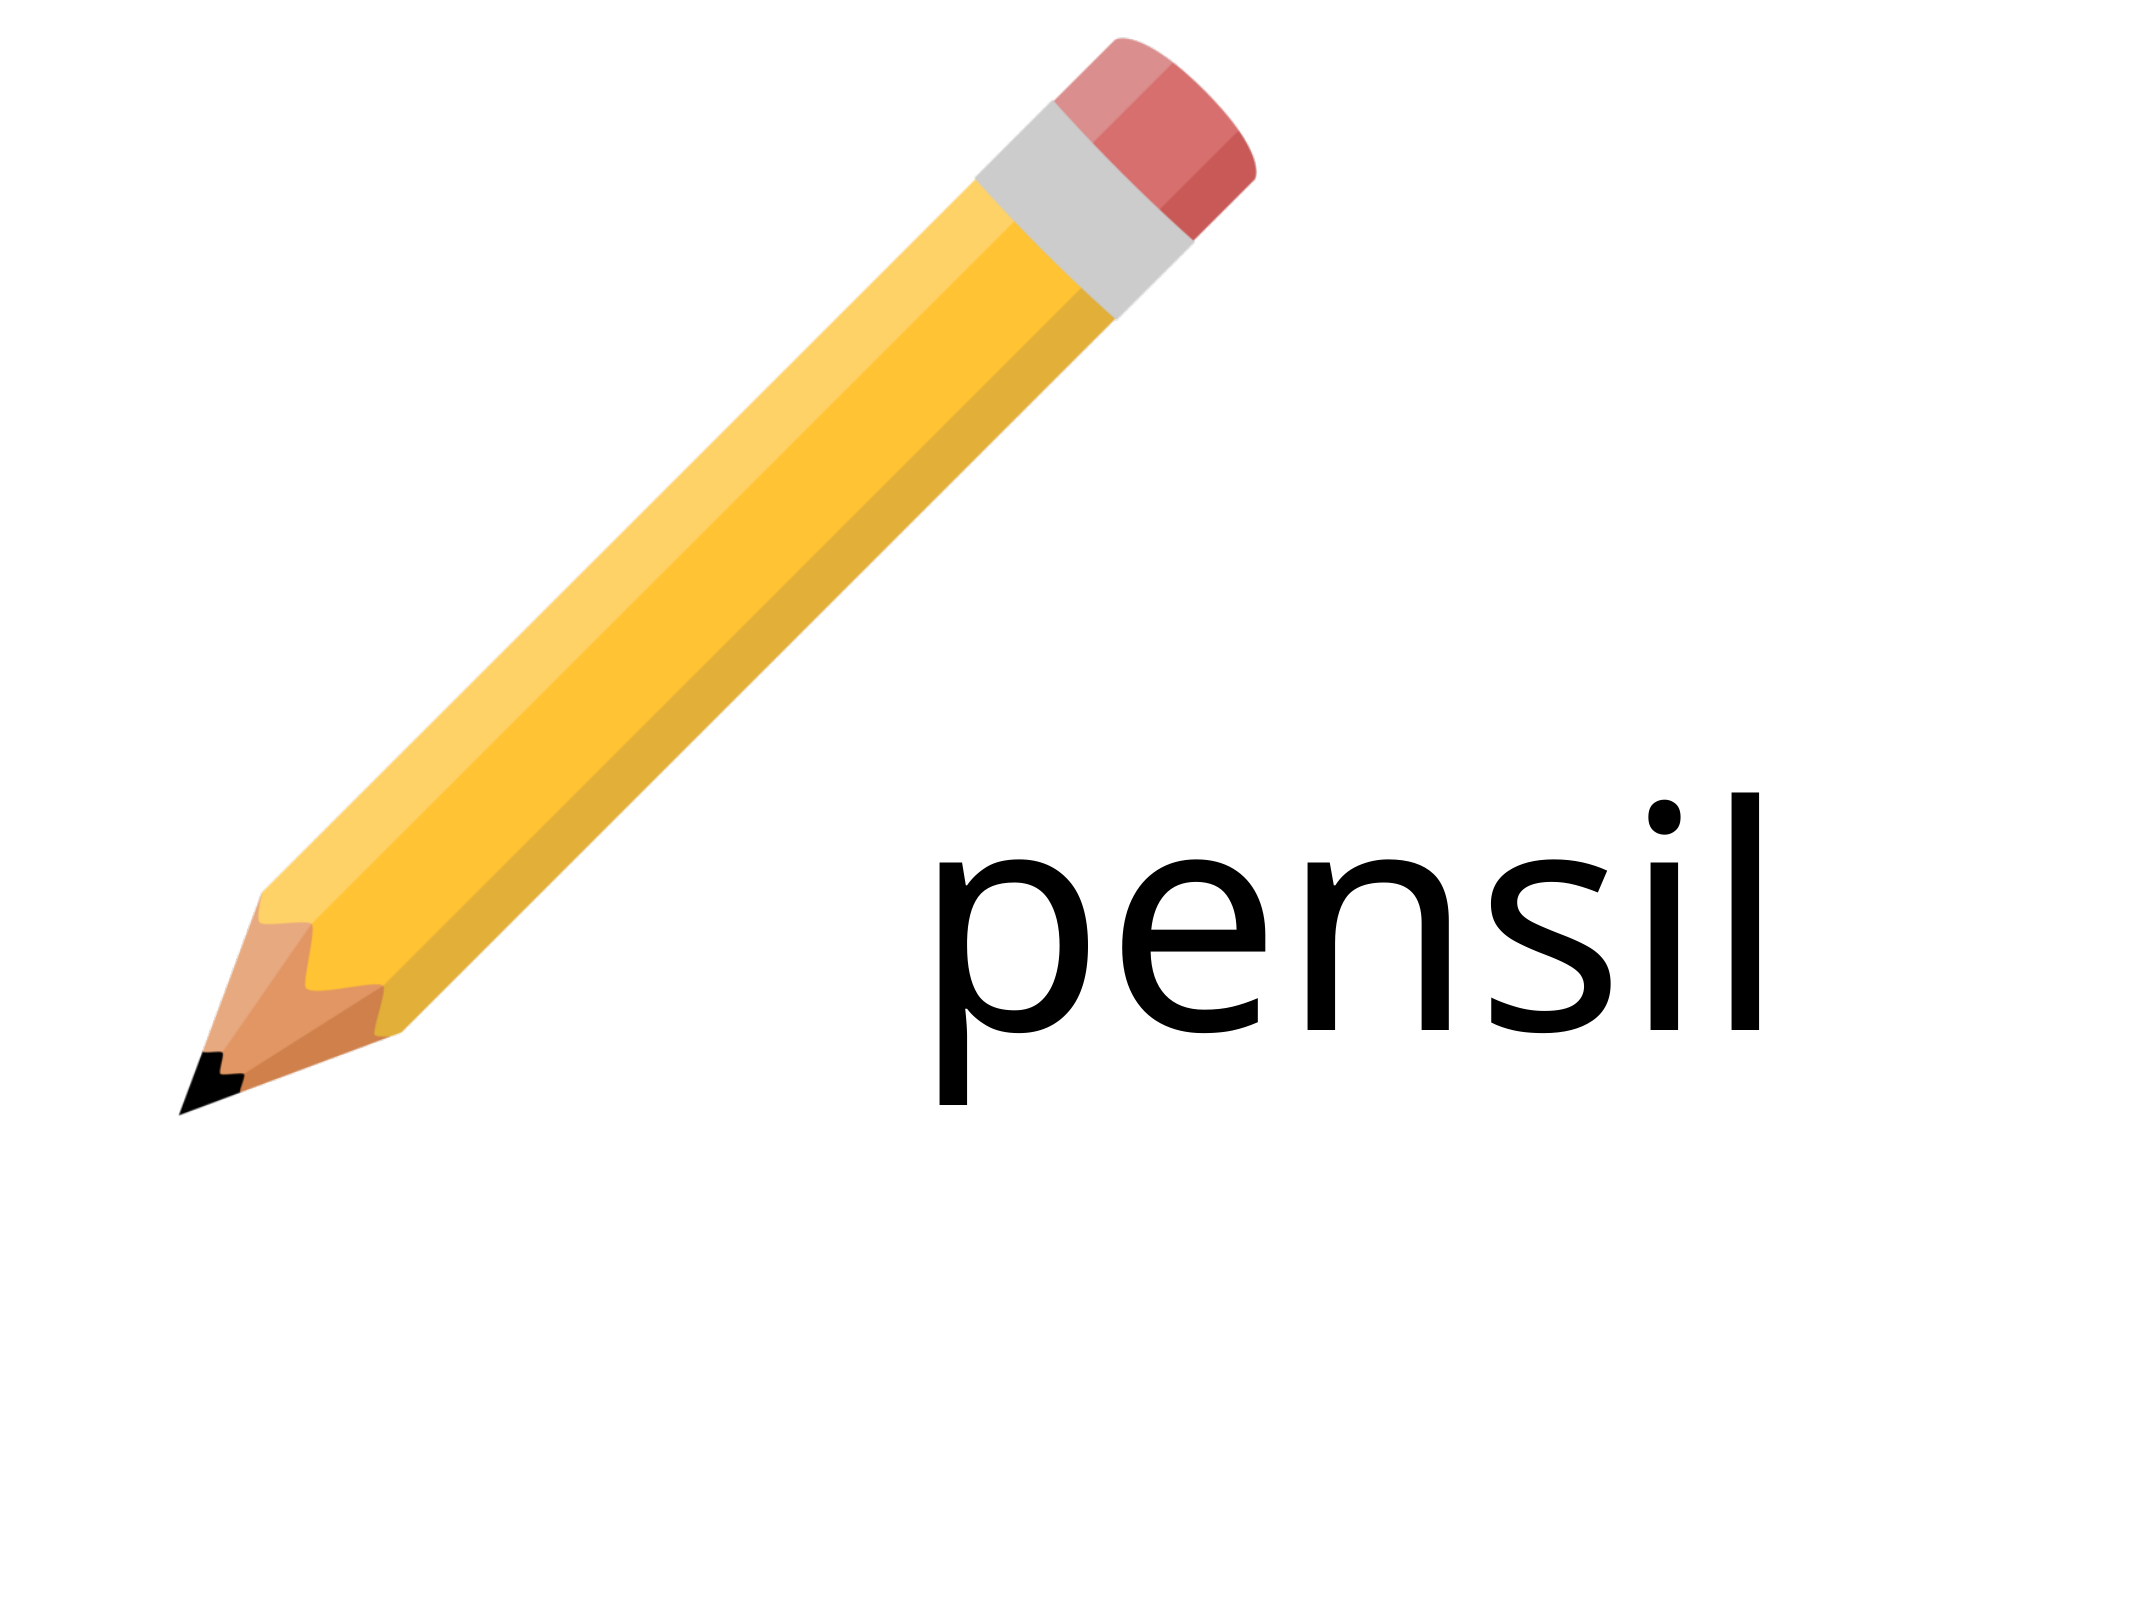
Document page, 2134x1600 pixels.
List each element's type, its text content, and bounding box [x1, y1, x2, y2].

picture [172, 27, 1268, 1123]
text_box pensil [1277, 709, 1795, 1101]
